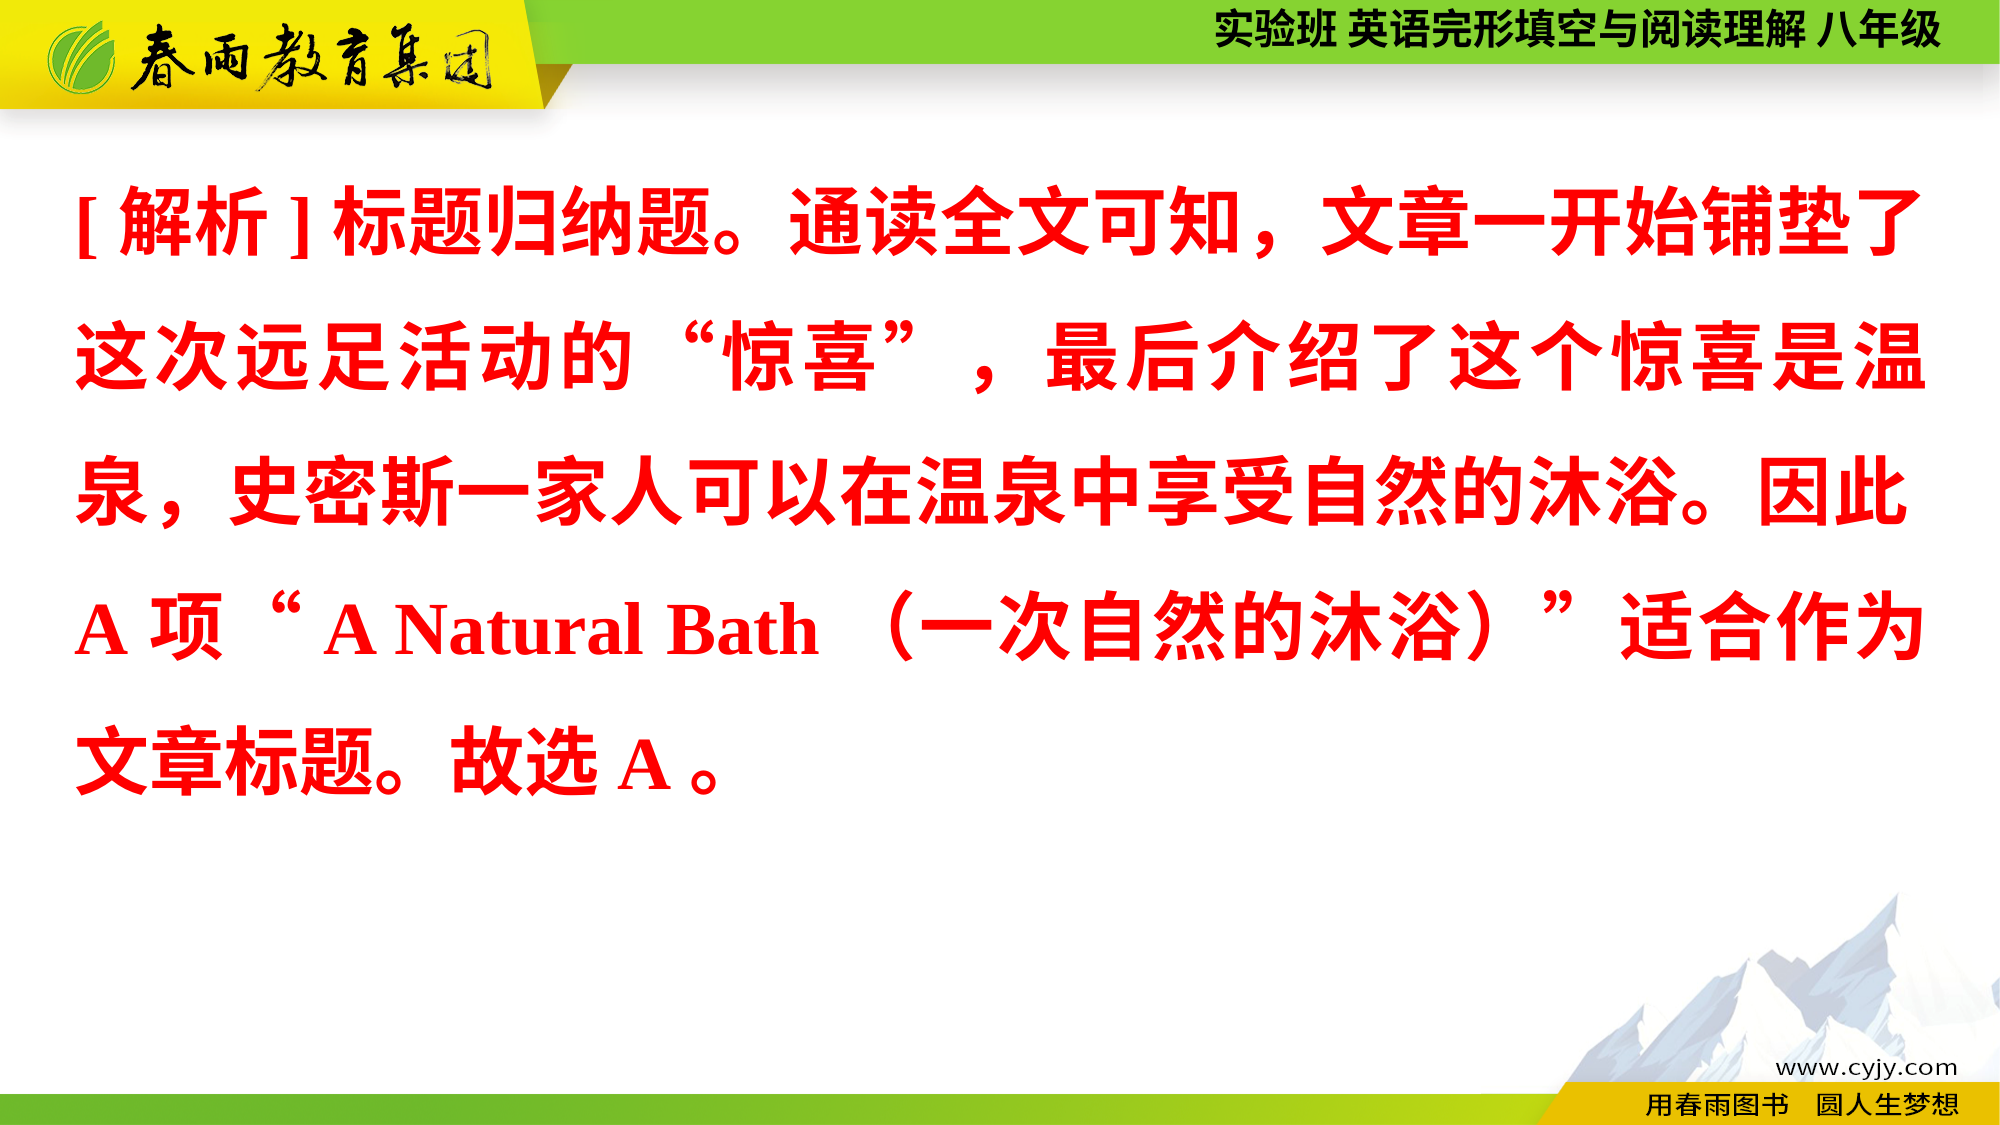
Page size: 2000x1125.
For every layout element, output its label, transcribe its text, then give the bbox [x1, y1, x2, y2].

picture [0, 0, 2000, 1125]
list [解析]标题归纳题。通读全文可知，文章一开始铺垫了这次远足活动的“惊喜”，最后介绍了这个惊喜是温泉，史密斯一家人可以在温泉中享受自然的沐浴。因此A项“A Natural Bath（一次自然的沐浴）”适合作为文章标题。故选A。 [59, 122, 1944, 820]
